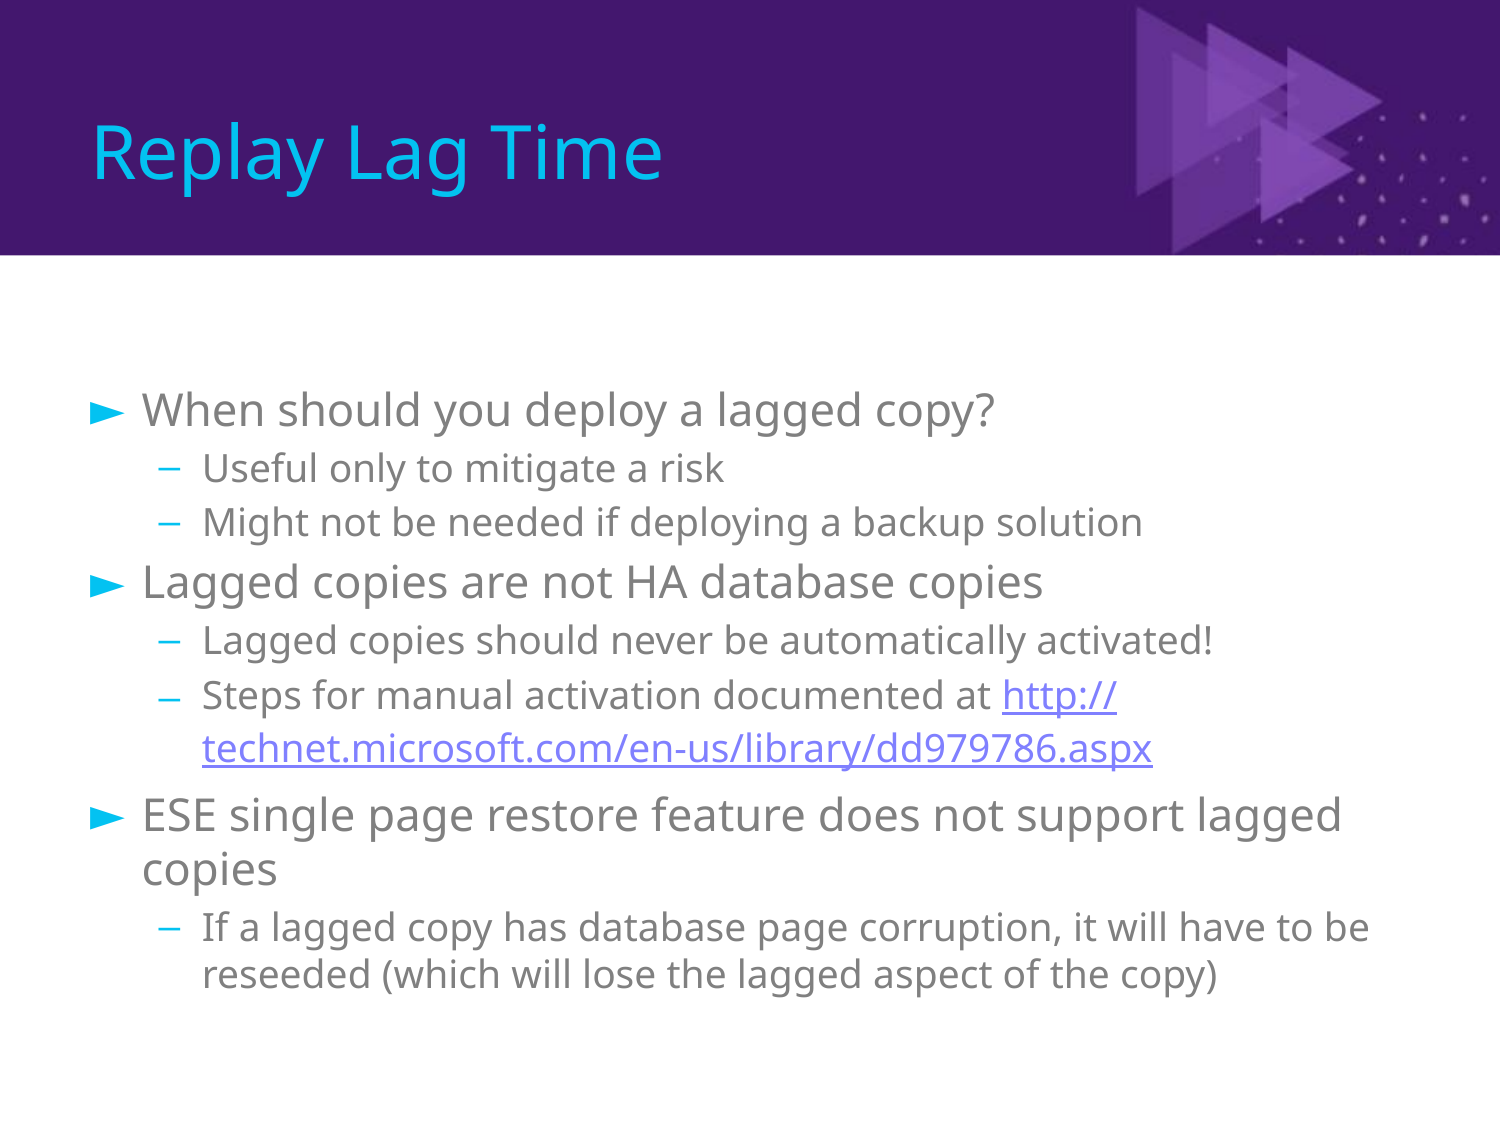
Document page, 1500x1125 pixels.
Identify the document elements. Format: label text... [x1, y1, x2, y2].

title Replay Lag Time [75, 56, 1425, 244]
picture [0, 0, 1500, 255]
list When should you deploy a lagged copy? Useful only to mitigate a risk Might not be needed if deploying a backup solution Lagged copies are not HA database copies Lagged copies should never be automatically activated! Steps for manual activation documented at http://technet.microsoft.com/en-us/library/dd979786.aspx ESE single page restore feature does not support lagged copies If a lagged copy has database page corruption, it will have to be reseeded (which will lose the lagged aspect of the copy) [75, 373, 1425, 1005]
